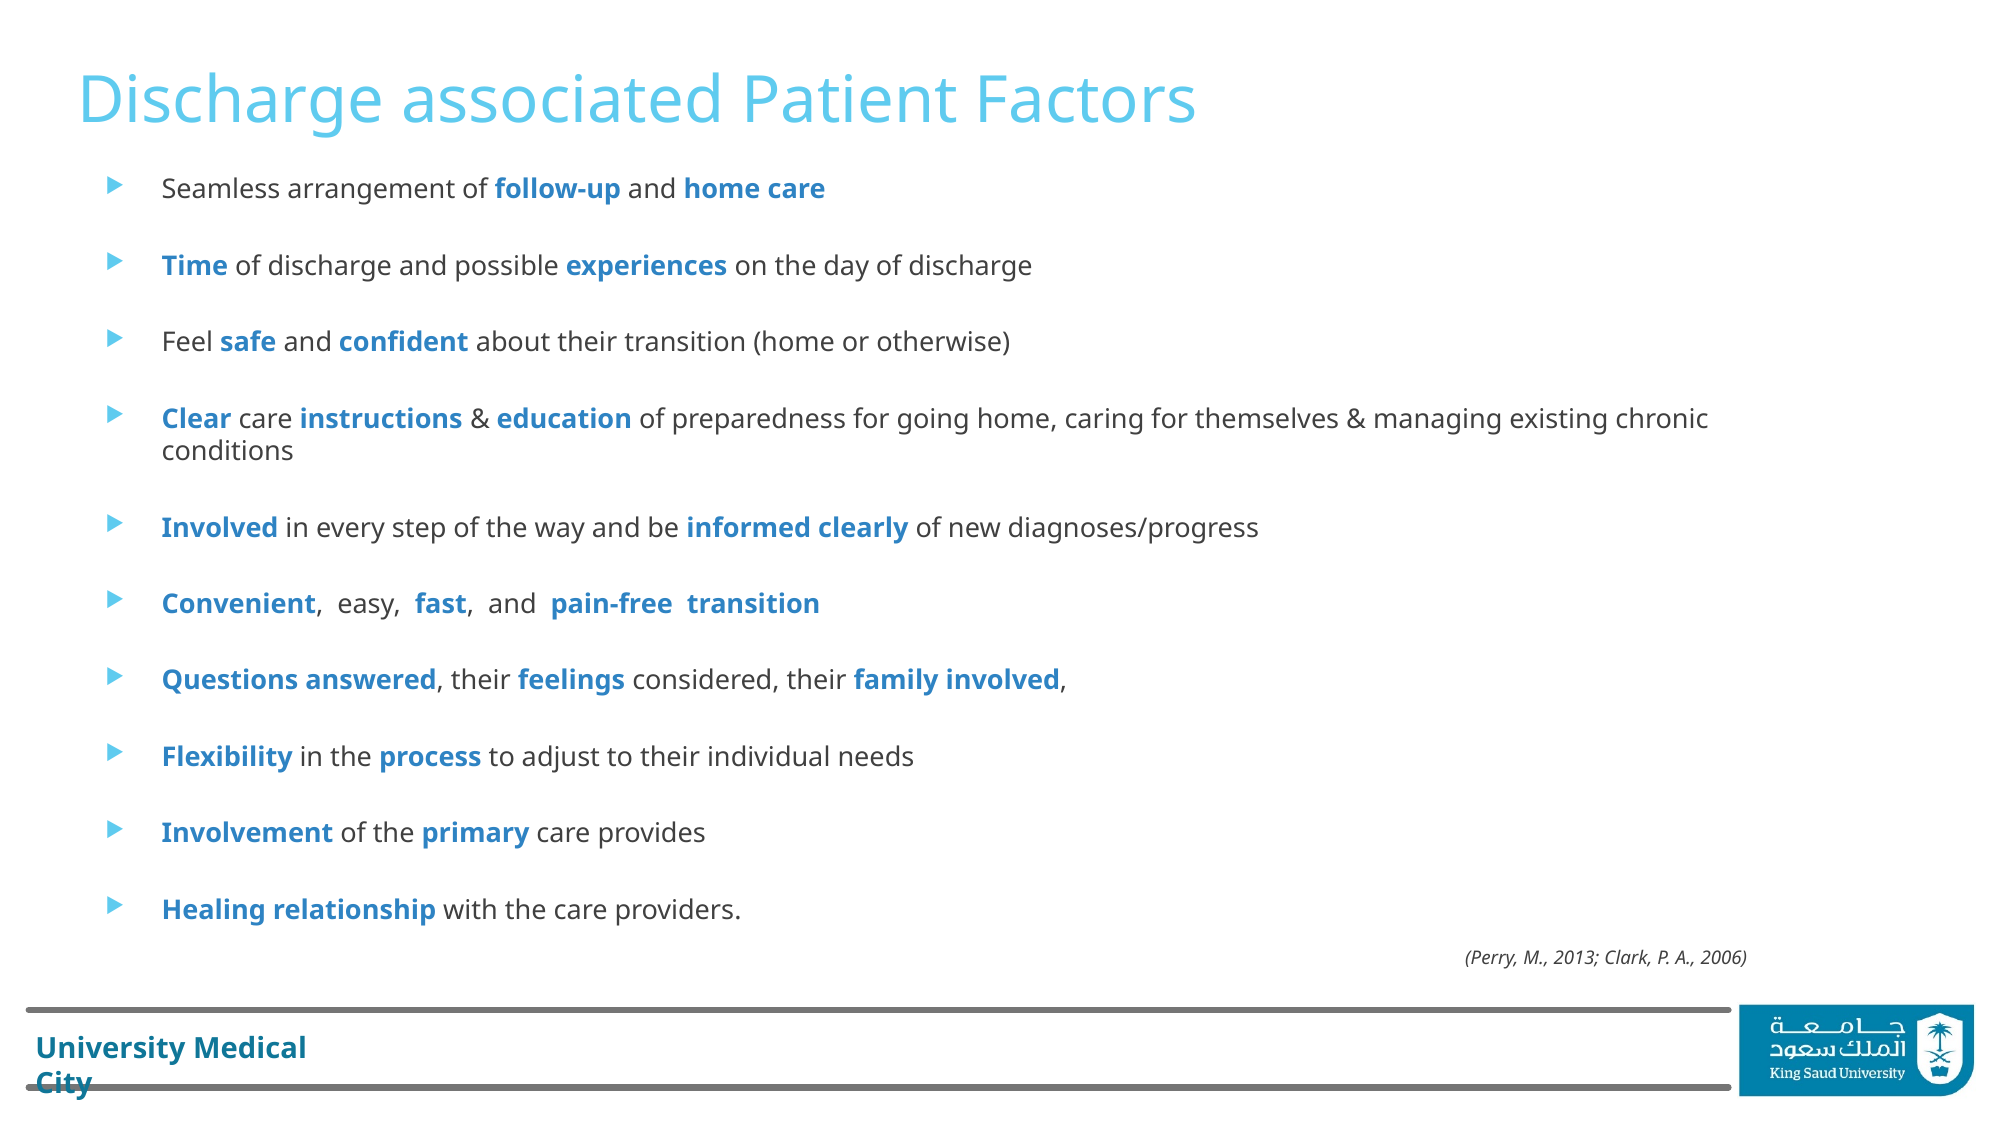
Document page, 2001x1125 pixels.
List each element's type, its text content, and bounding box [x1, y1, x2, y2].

list Seamless arrangement of follow-up and home care Time of discharge and possible experiences on the day of discharge Feel safe and confident about their transition (home or otherwise) Clear care instructions & education of preparedness for going home, caring for themselves & managing existing chronic conditions Involved in every step of the way and be informed clearly of new diagnoses/progress Convenient, easy, fast, and pain-free transition Questions answered, their feelings considered, their family involved, Flexibility in the process to adjust to their individual needs Involvement of the primary care provides Healing relationship with the care providers. (Perry, M., 2013; Clark, P. A., 2006) [90, 164, 1762, 1003]
picture [1737, 1002, 1976, 1099]
title Discharge associated Patient Factors [62, 49, 1473, 144]
